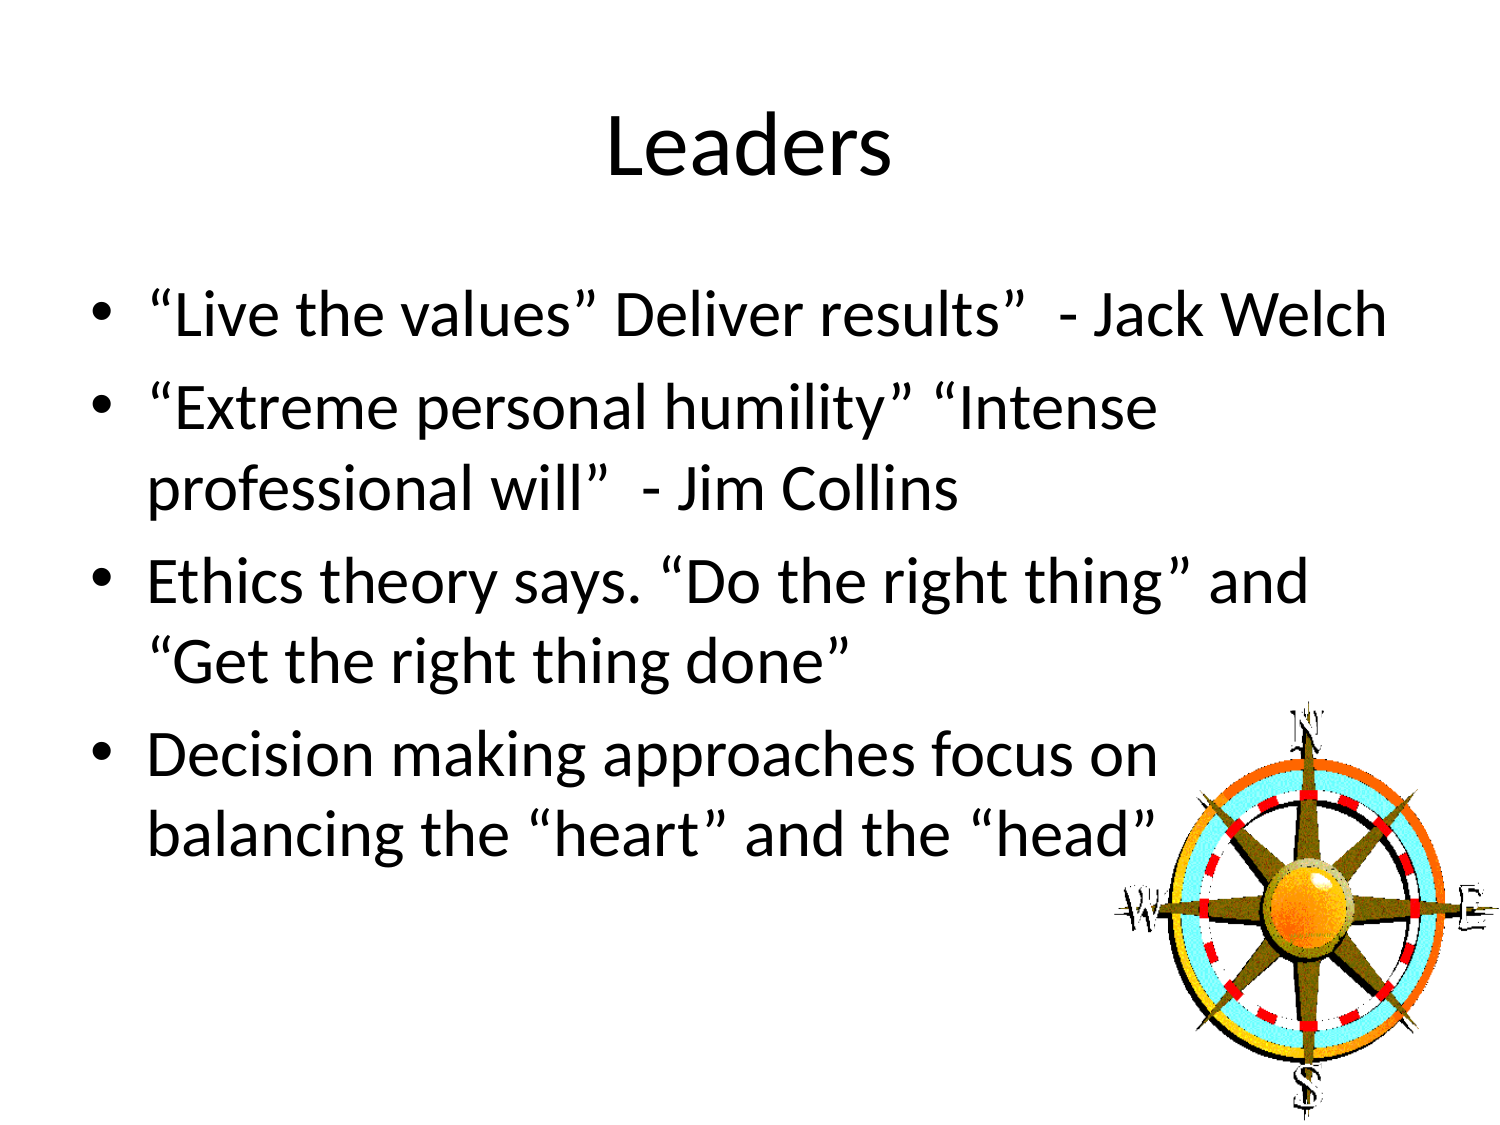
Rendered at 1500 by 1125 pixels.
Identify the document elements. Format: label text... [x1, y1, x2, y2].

picture [1111, 698, 1500, 1125]
title Leaders [75, 45, 1425, 233]
list “Live the values” Deliver results” - Jack Welch “Extreme personal humility” “Intense professional will” - Jim Collins Ethics theory says. “Do the right thing” and “Get the right thing done” Decision making approaches focus on balancing the “heart” and the “head” [75, 262, 1425, 1005]
